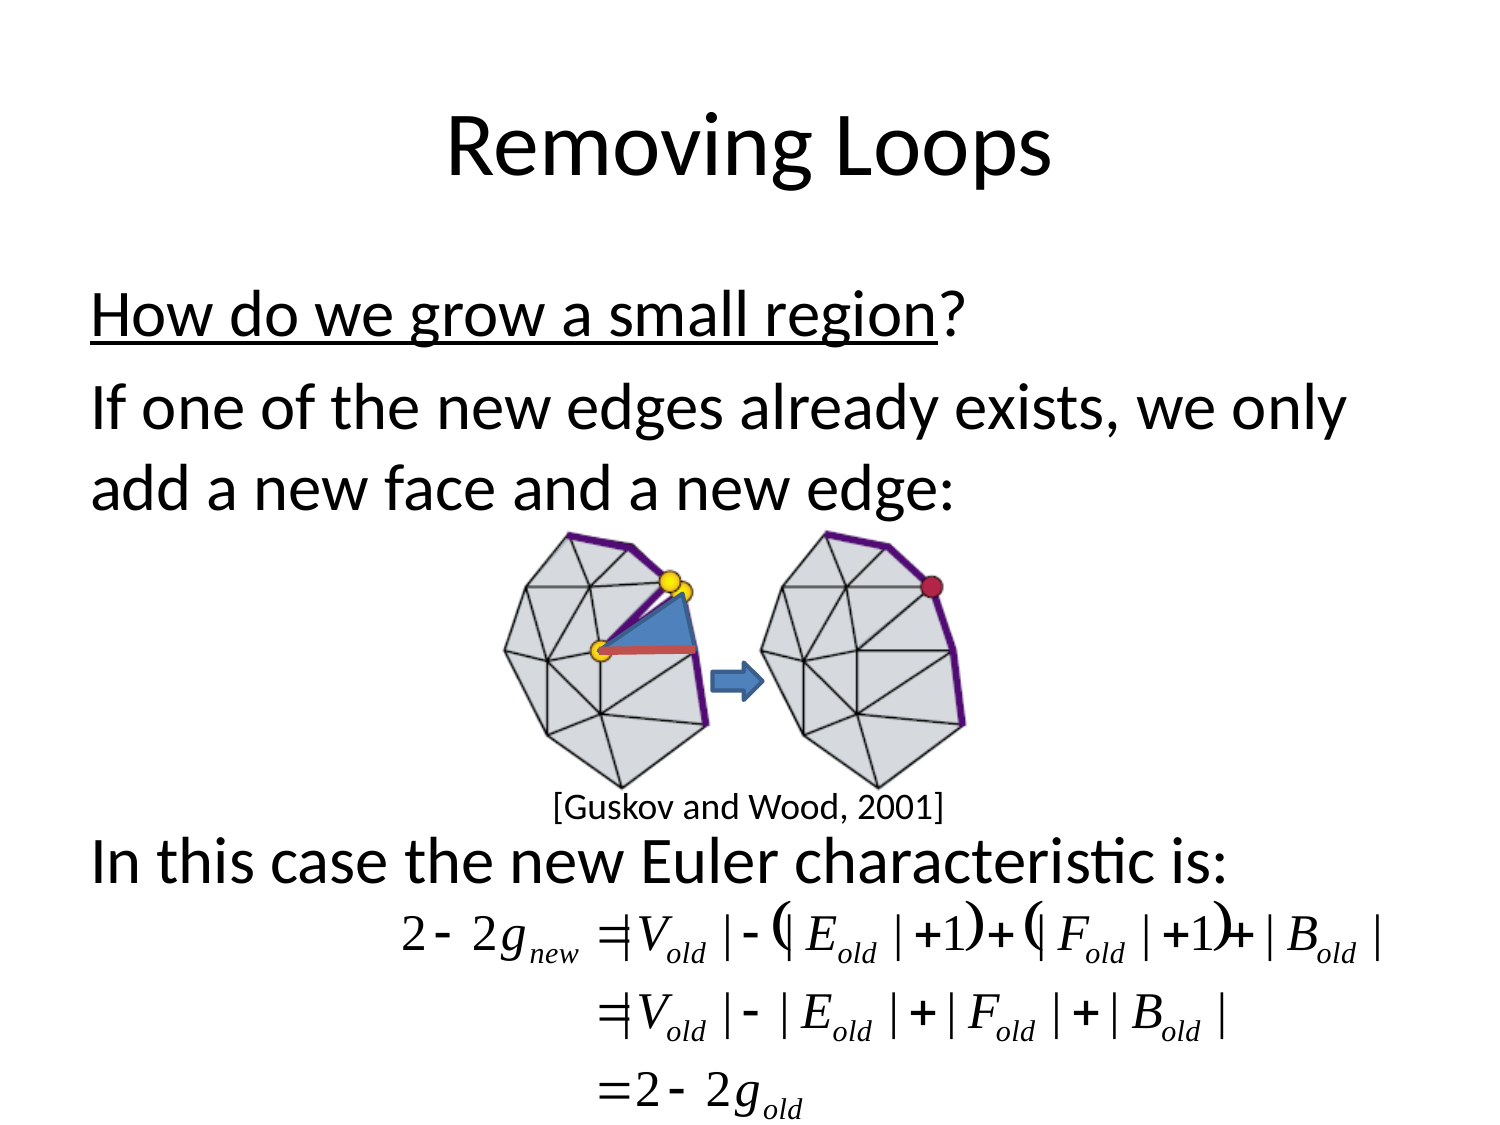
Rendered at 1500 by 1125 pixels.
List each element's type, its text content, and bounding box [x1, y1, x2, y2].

picture [491, 523, 976, 801]
list How do we grow a small region? If one of the new edges already exists, we only add a new face and a new edge: In this case the new Euler characteristic is: [75, 262, 1425, 1125]
text_box [Guskov and Wood, 2001] [537, 810, 961, 835]
title Removing Loops [75, 45, 1425, 233]
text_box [392, 899, 1390, 1125]
